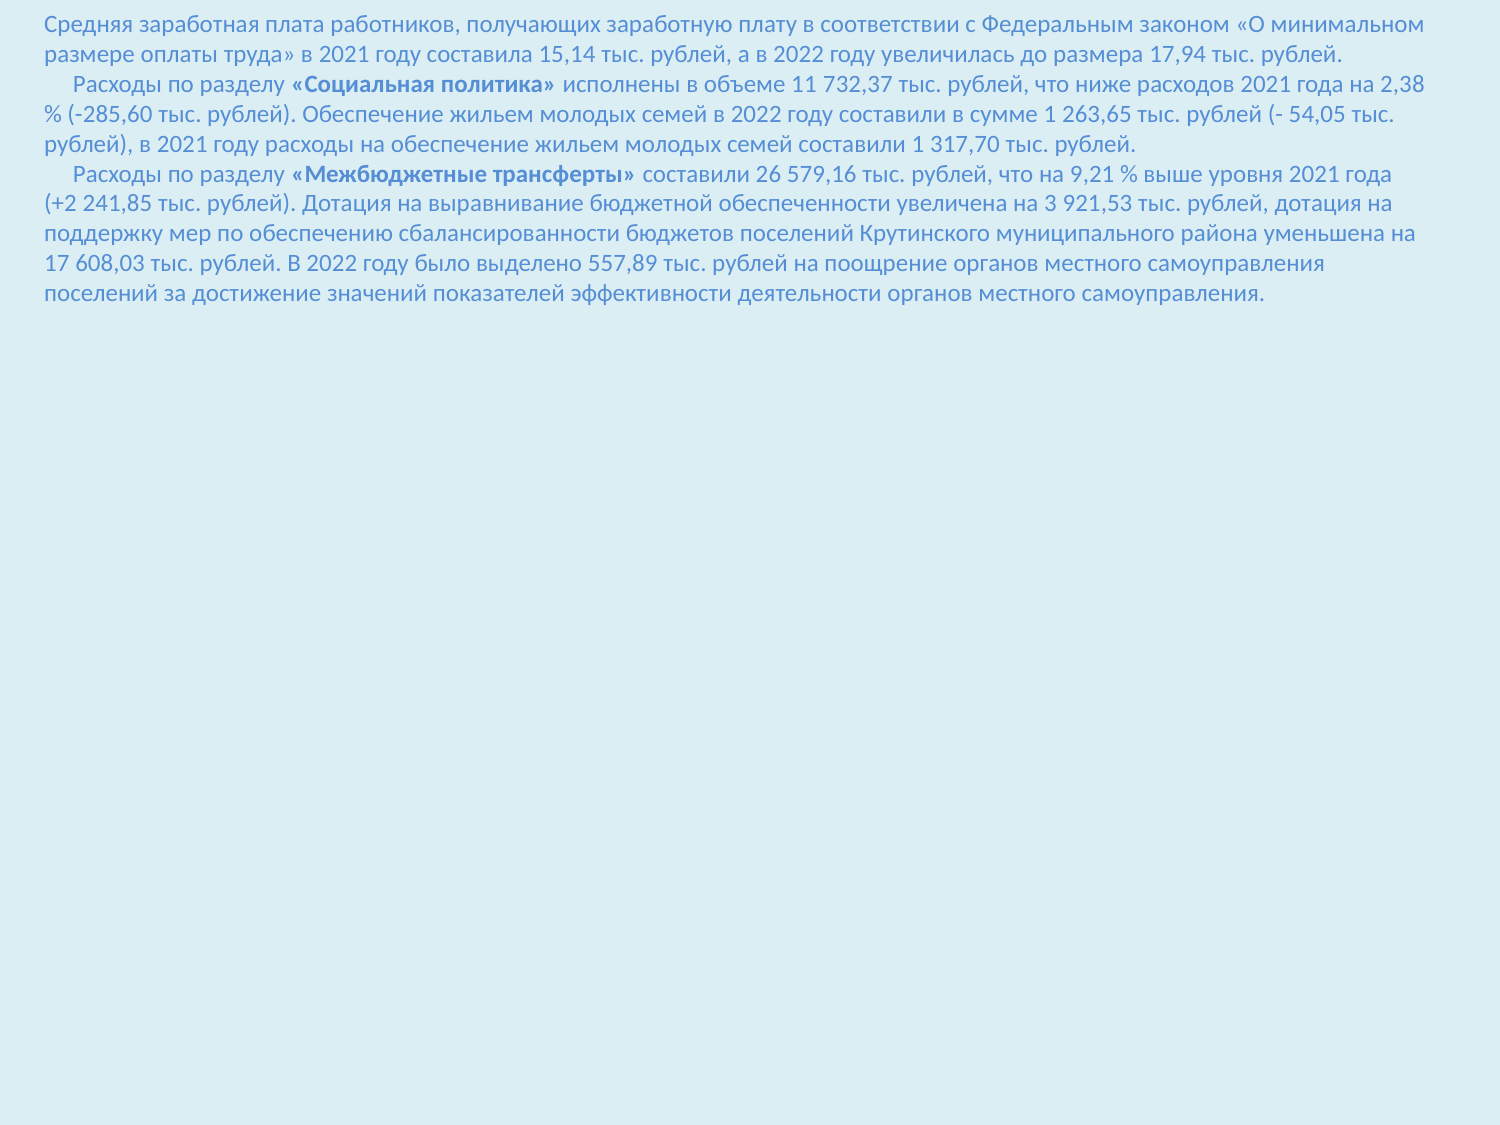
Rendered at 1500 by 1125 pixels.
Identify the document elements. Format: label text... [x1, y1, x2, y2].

text_box Средняя заработная плата работников, получающих заработную плату в соответствии с Федеральным законом «О минимальном размере оплаты труда» в 2021 году составила 15,14 тыс. рублей, а в 2022 году увеличилась до размера 17,94 тыс. рублей. Расходы по разделу «Социальная политика» исполнены в объеме 11 732,37 тыс. рублей, что ниже расходов 2021 года на 2,38 % (-285,60 тыс. рублей). Обеспечение жильем молодых семей в 2022 году составили в сумме 1 263,65 тыс. рублей (- 54,05 тыс. рублей), в 2021 году расходы на обеспечение жильем молодых семей составили 1 317,70 тыс. рублей. Расходы по разделу «Межбюджетные трансферты» составили 26 579,16 тыс. рублей, что на 9,21 % выше уровня 2021 года (+2 241,85 тыс. рублей). Дотация на выравнивание бюджетной обеспеченности увеличена на 3 921,53 тыс. рублей, дотация на поддержку мер по обеспечению сбалансированности бюджетов поселений Крутинского муниципального района уменьшена на 17 608,03 тыс. рублей. В 2022 году было выделено 557,89 тыс. рублей на поощрение органов местного самоуправления поселений за достижение значений показателей эффективности деятельности органов местного самоуправления. [29, 0, 1459, 467]
